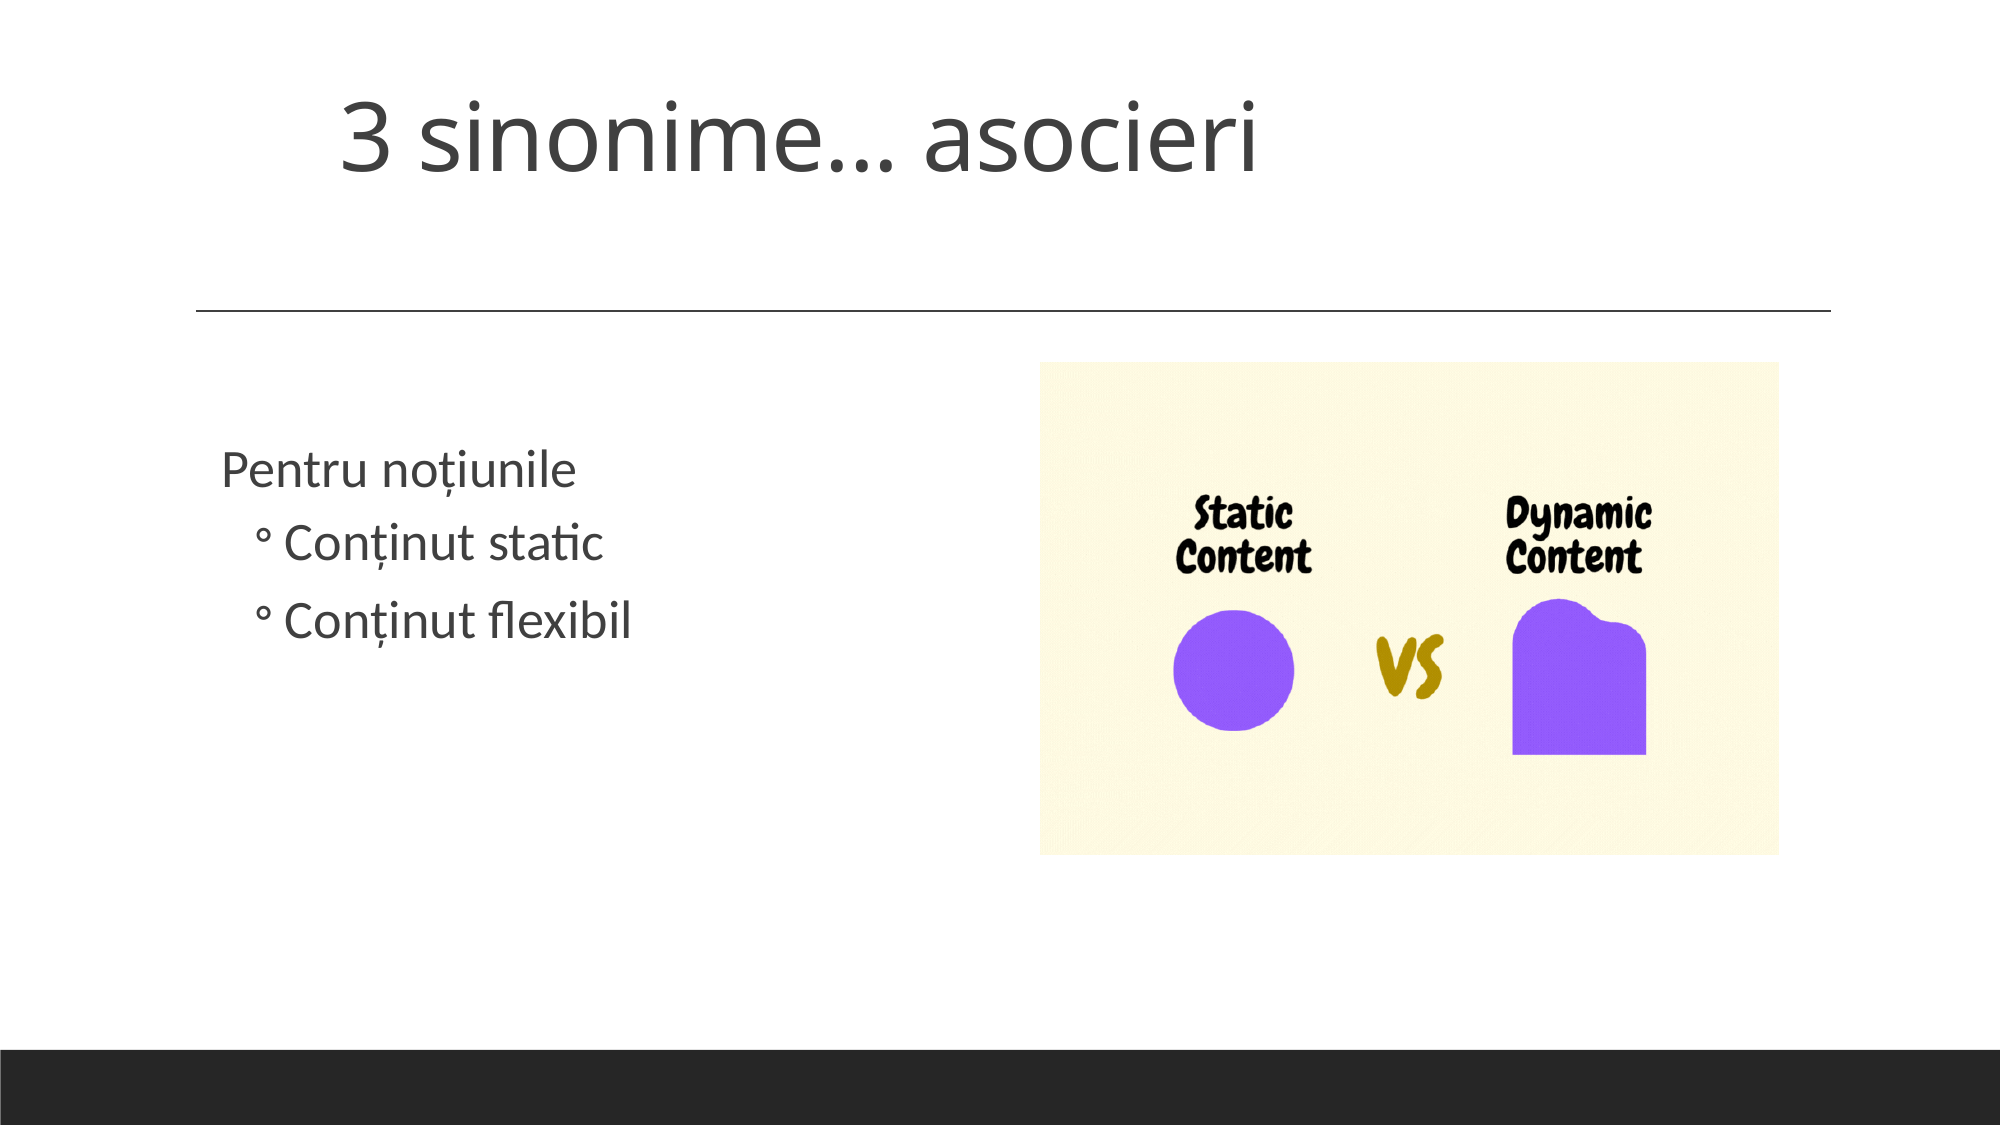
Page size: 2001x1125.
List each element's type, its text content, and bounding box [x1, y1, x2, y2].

picture [1039, 361, 1780, 856]
list Pentru noțiunile Conținut static Conținut flexibil [221, 419, 915, 944]
title 3 sinonime... asocieri [324, 75, 1675, 200]
